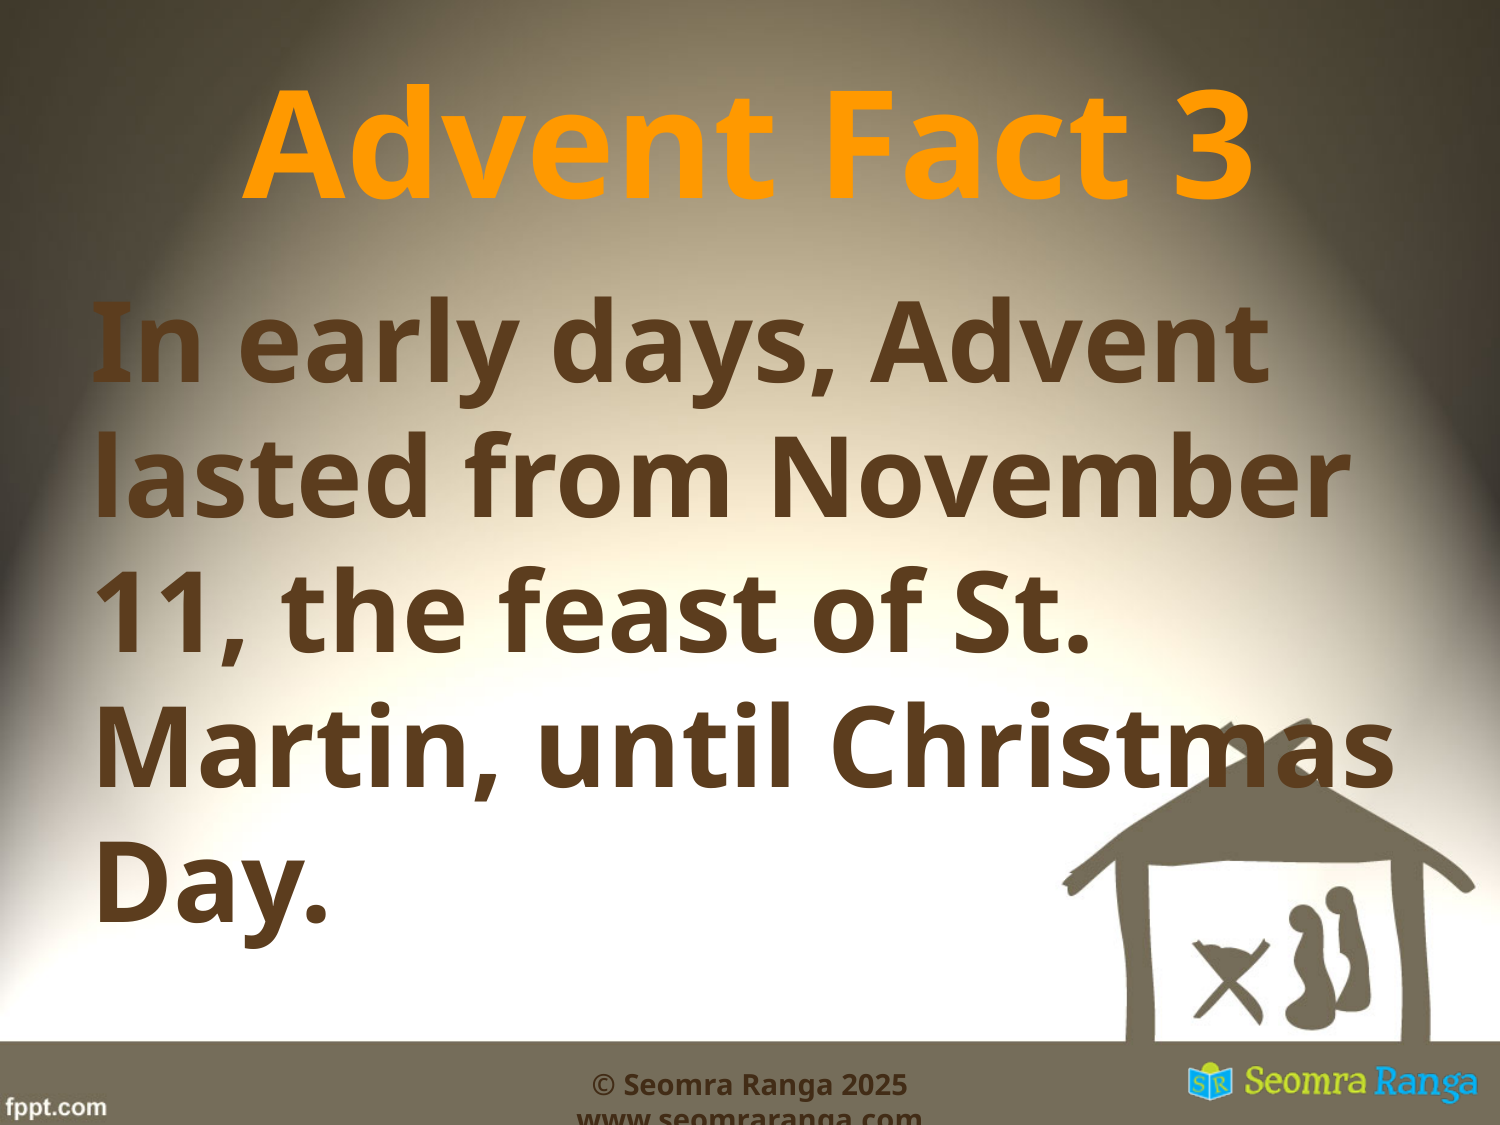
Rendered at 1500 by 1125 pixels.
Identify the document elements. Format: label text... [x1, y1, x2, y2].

picture [0, 0, 1500, 1125]
text_box © Seomra Ranga 2025 www.seomraranga.com [401, 1058, 1099, 1125]
list In early days, Advent lasted from November 11, the feast of St. Martin, until Christmas Day. [75, 262, 1425, 1005]
title Advent Fact 3 [75, 45, 1425, 233]
